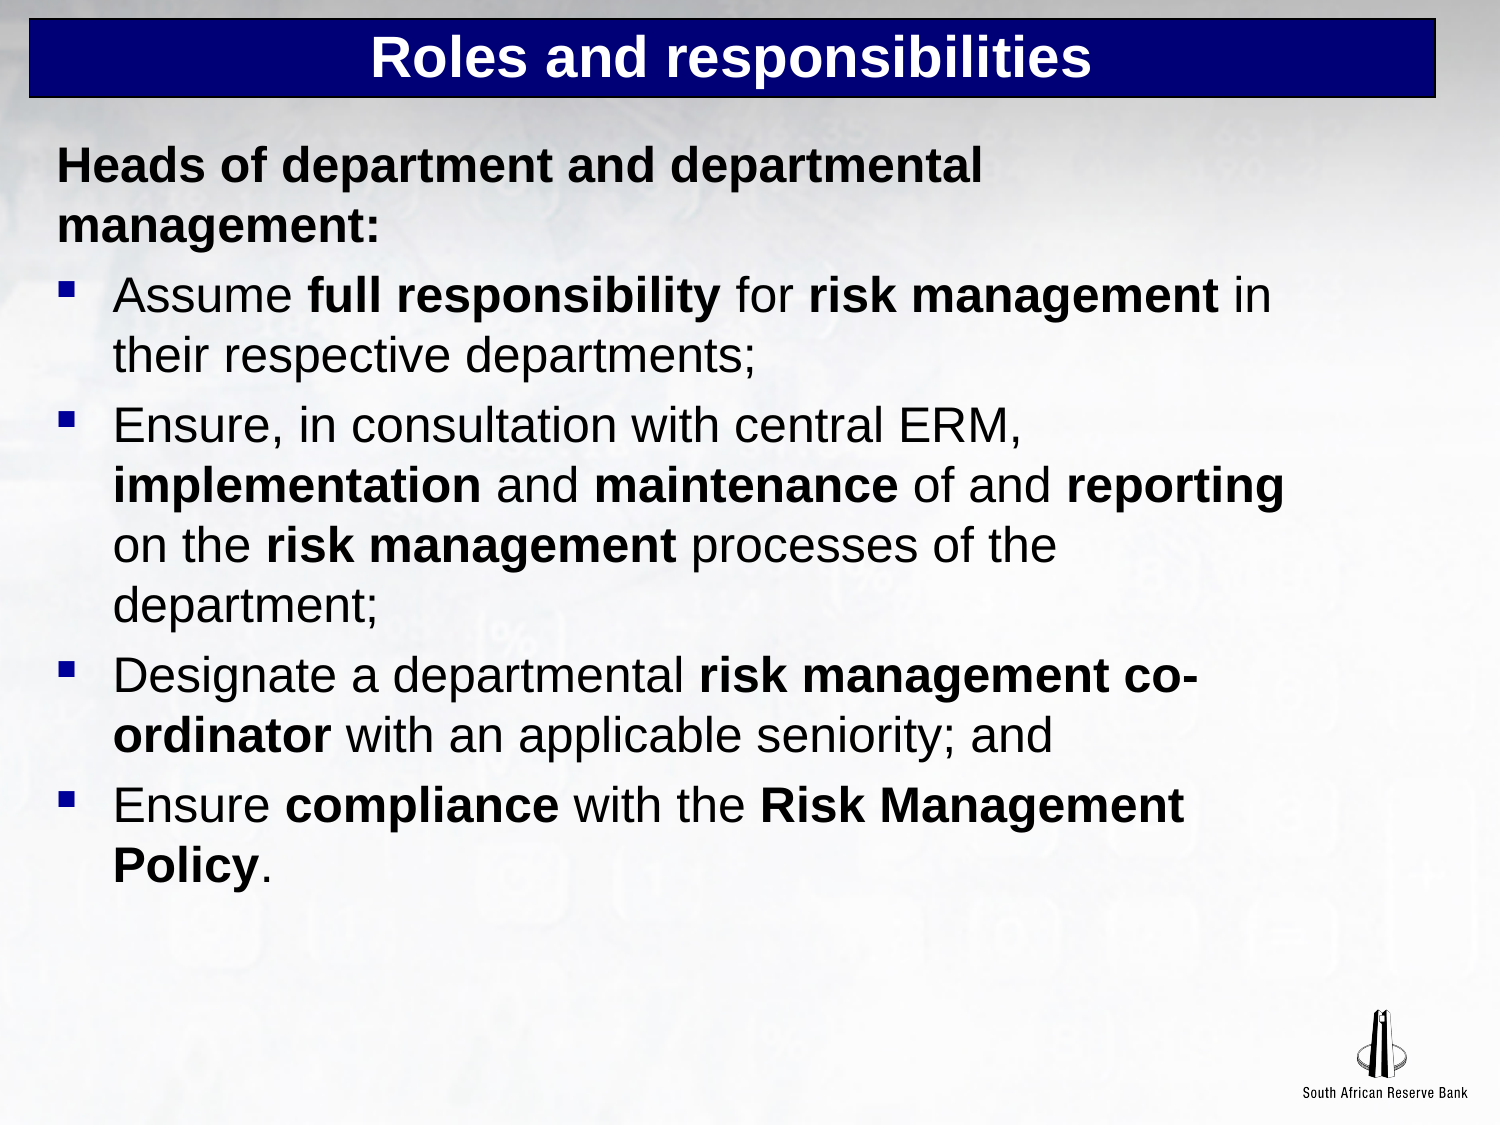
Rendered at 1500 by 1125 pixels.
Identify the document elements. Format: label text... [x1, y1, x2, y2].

picture [0, 0, 1500, 1125]
list Heads of department and departmental management: Assume full responsibility for risk management in their respective departments; Ensure, in consultation with central ERM, implementation and maintenance of and reporting on the risk management processes of the department; Designate a departmental risk management co-ordinator with an applicable seniority; and Ensure compliance with the Risk Management Policy. [41, 125, 1318, 941]
title Roles and responsibilities [29, 18, 1436, 98]
